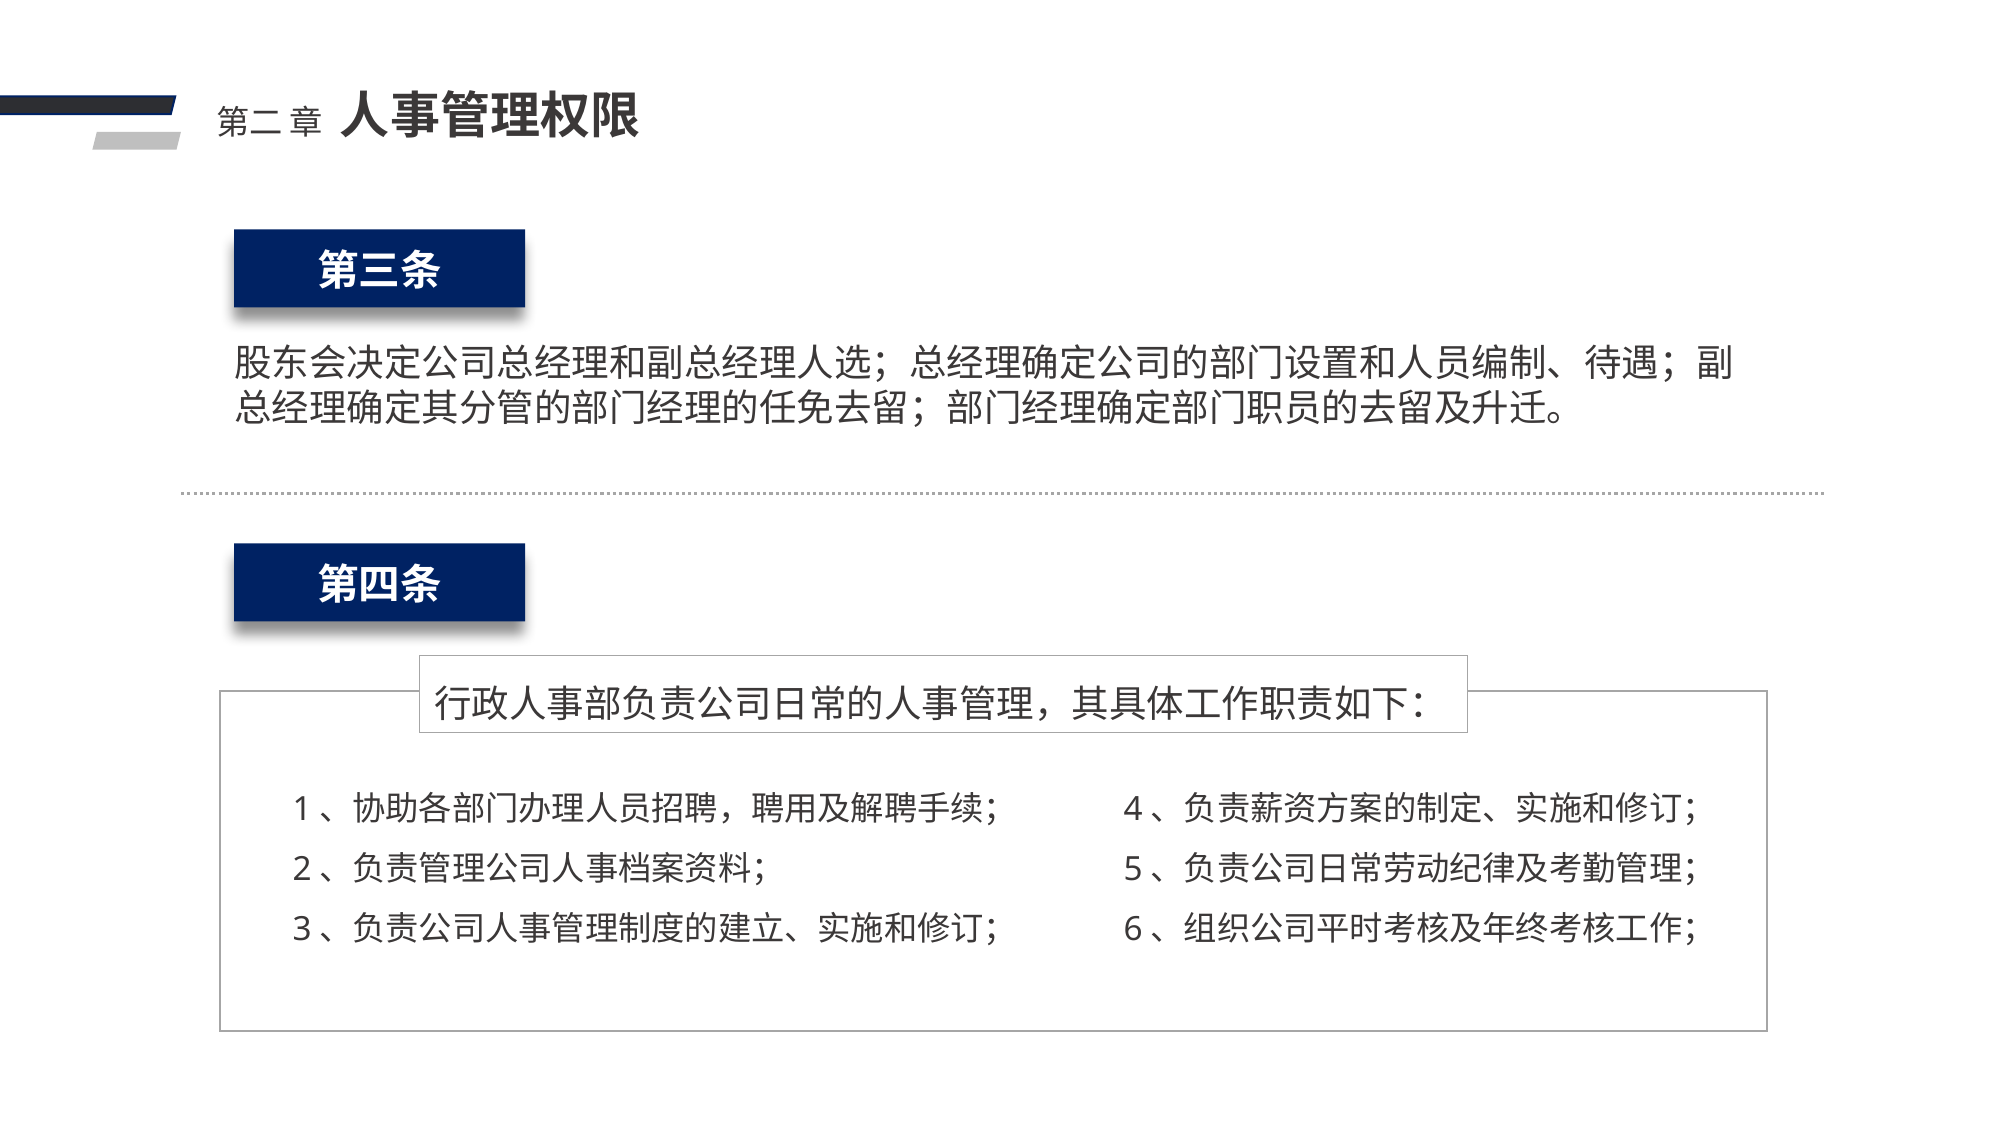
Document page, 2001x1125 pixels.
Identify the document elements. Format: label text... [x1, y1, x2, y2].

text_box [201, 75, 689, 152]
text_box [0, 96, 181, 150]
text_box 行政人事部负责公司日常的人事管理，其具体工作职责如下： [419, 655, 1468, 733]
text_box 股东会决定公司总经理和副总经理人选；总经理确定公司的部门设置和人员编制、待遇；副总经理确定其分管的部门经理的任免去留；部门经理确定部门职员的去留及升迁。 [219, 331, 1767, 437]
text_box 第四条 [233, 542, 526, 623]
text_box [219, 690, 1768, 1032]
text_box 第三条 [233, 228, 526, 308]
